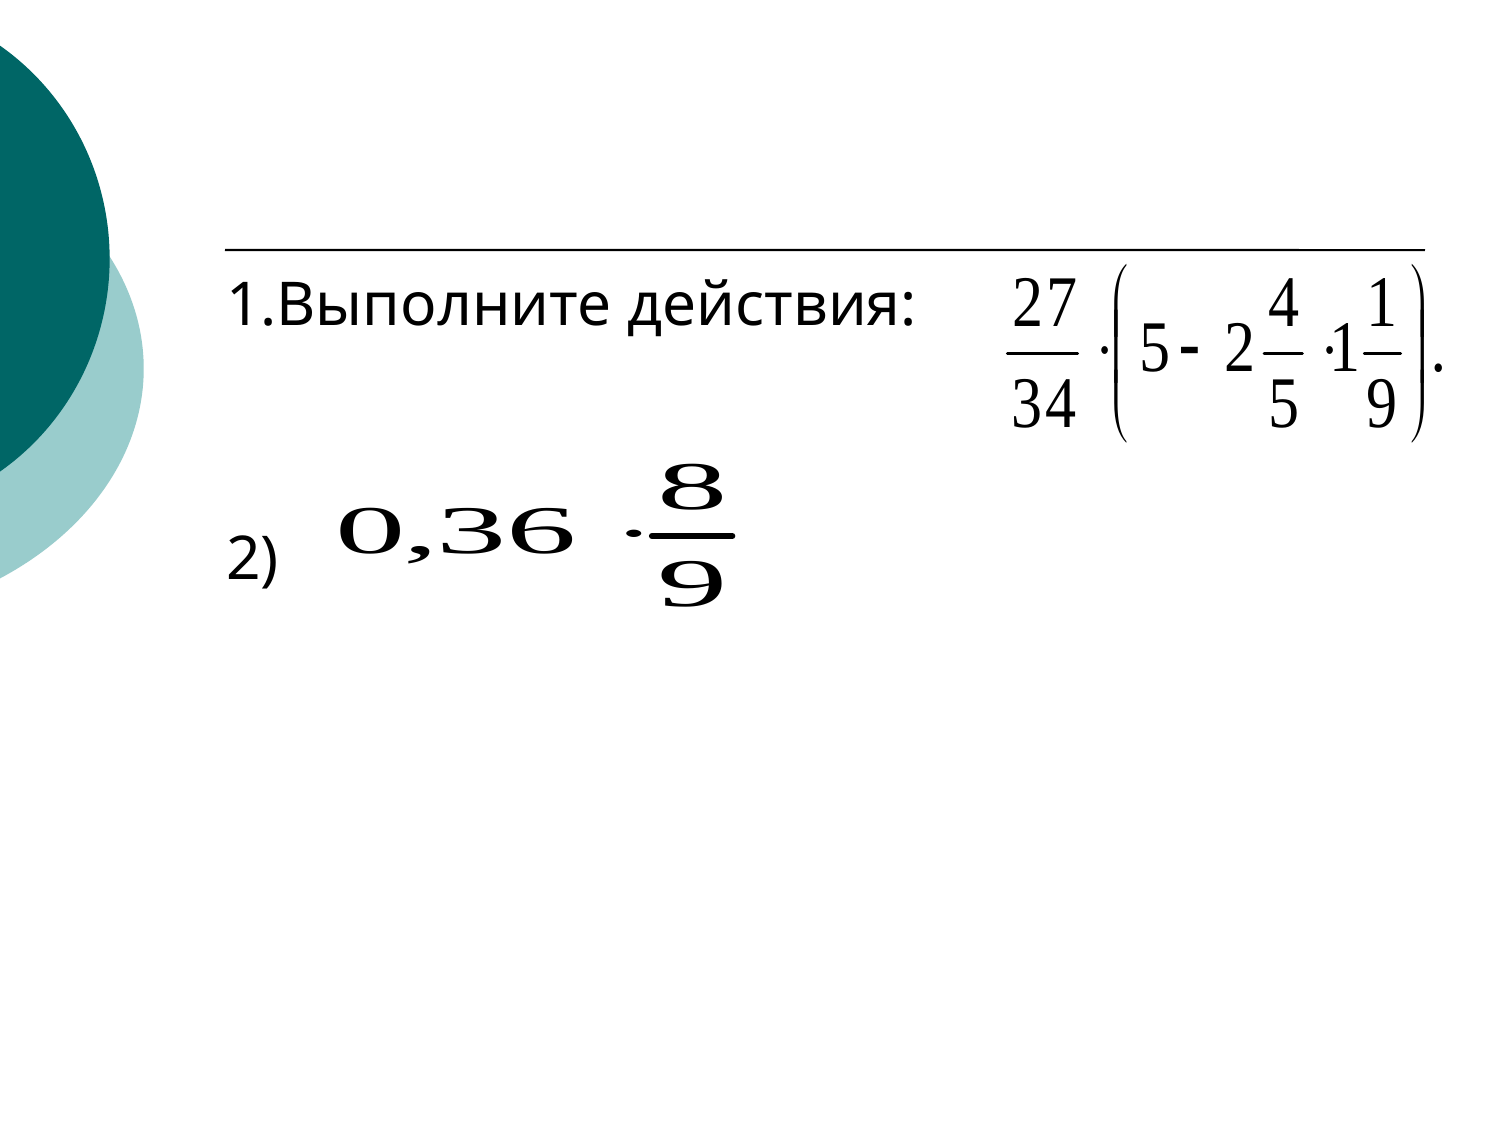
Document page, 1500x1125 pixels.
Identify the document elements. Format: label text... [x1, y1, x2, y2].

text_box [316, 445, 762, 622]
picture [995, 245, 1454, 458]
list 1.Выполните действия: 2) [210, 257, 1440, 1046]
